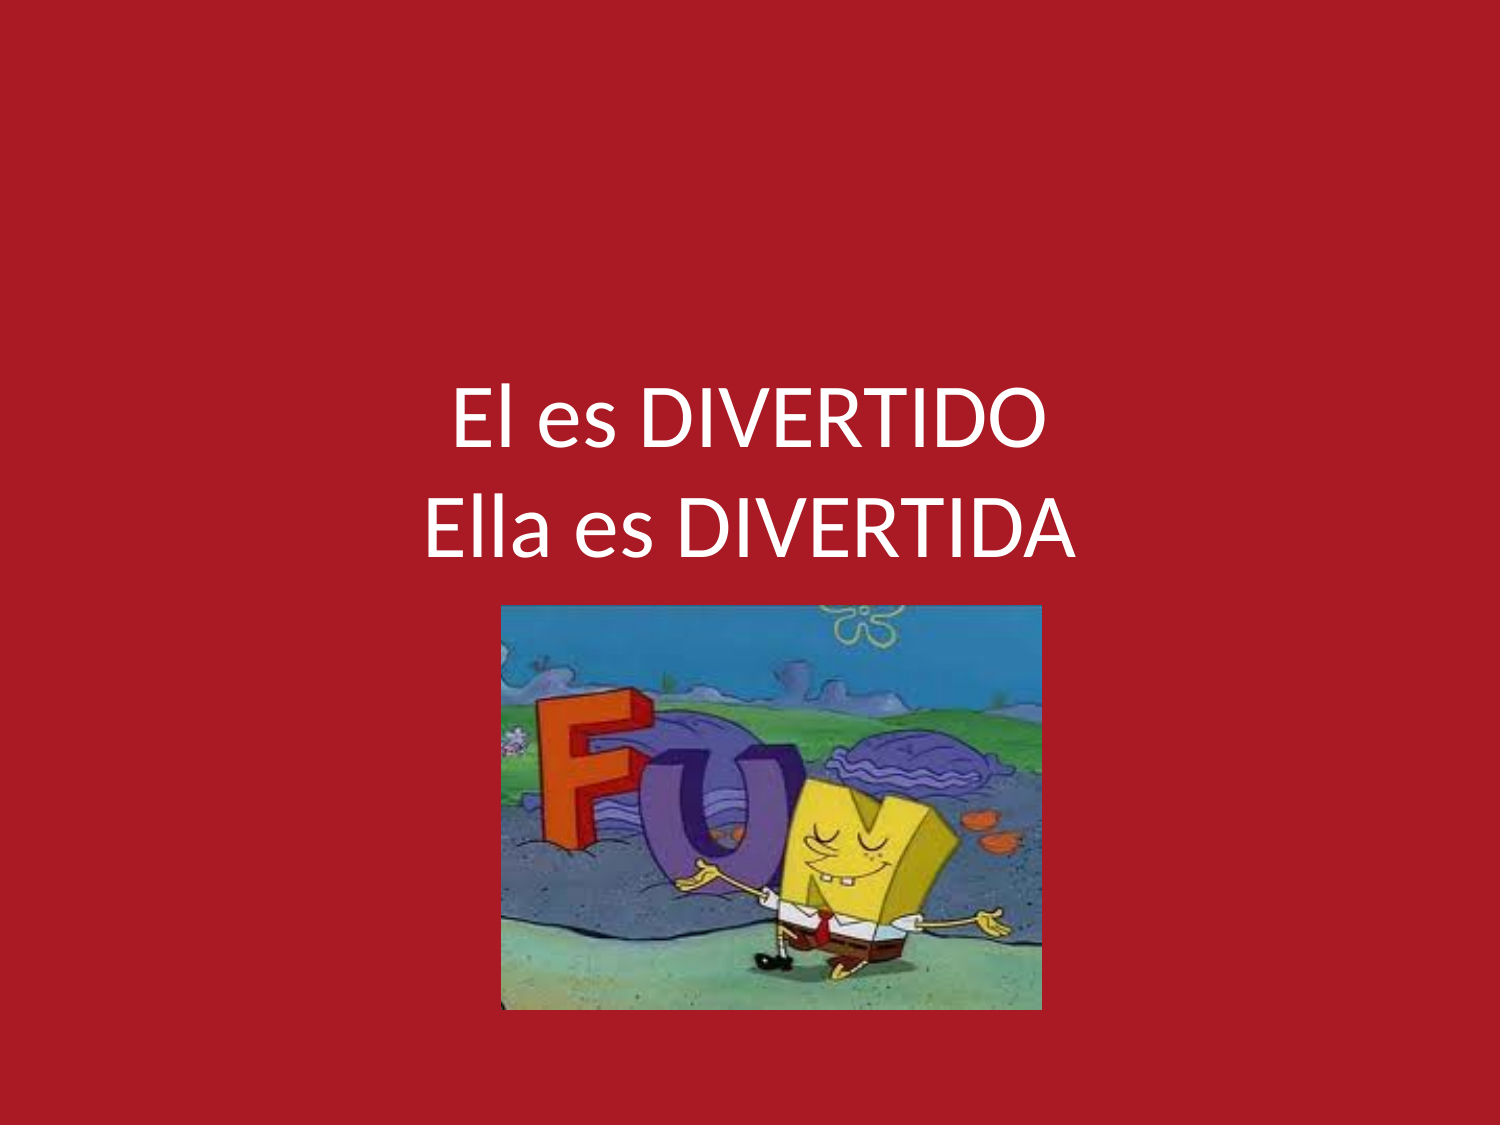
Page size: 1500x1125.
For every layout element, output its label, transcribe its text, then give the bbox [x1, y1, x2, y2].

title El es DIVERTIDO Ella es DIVERTIDA [75, 45, 1425, 887]
picture [501, 605, 1042, 1010]
